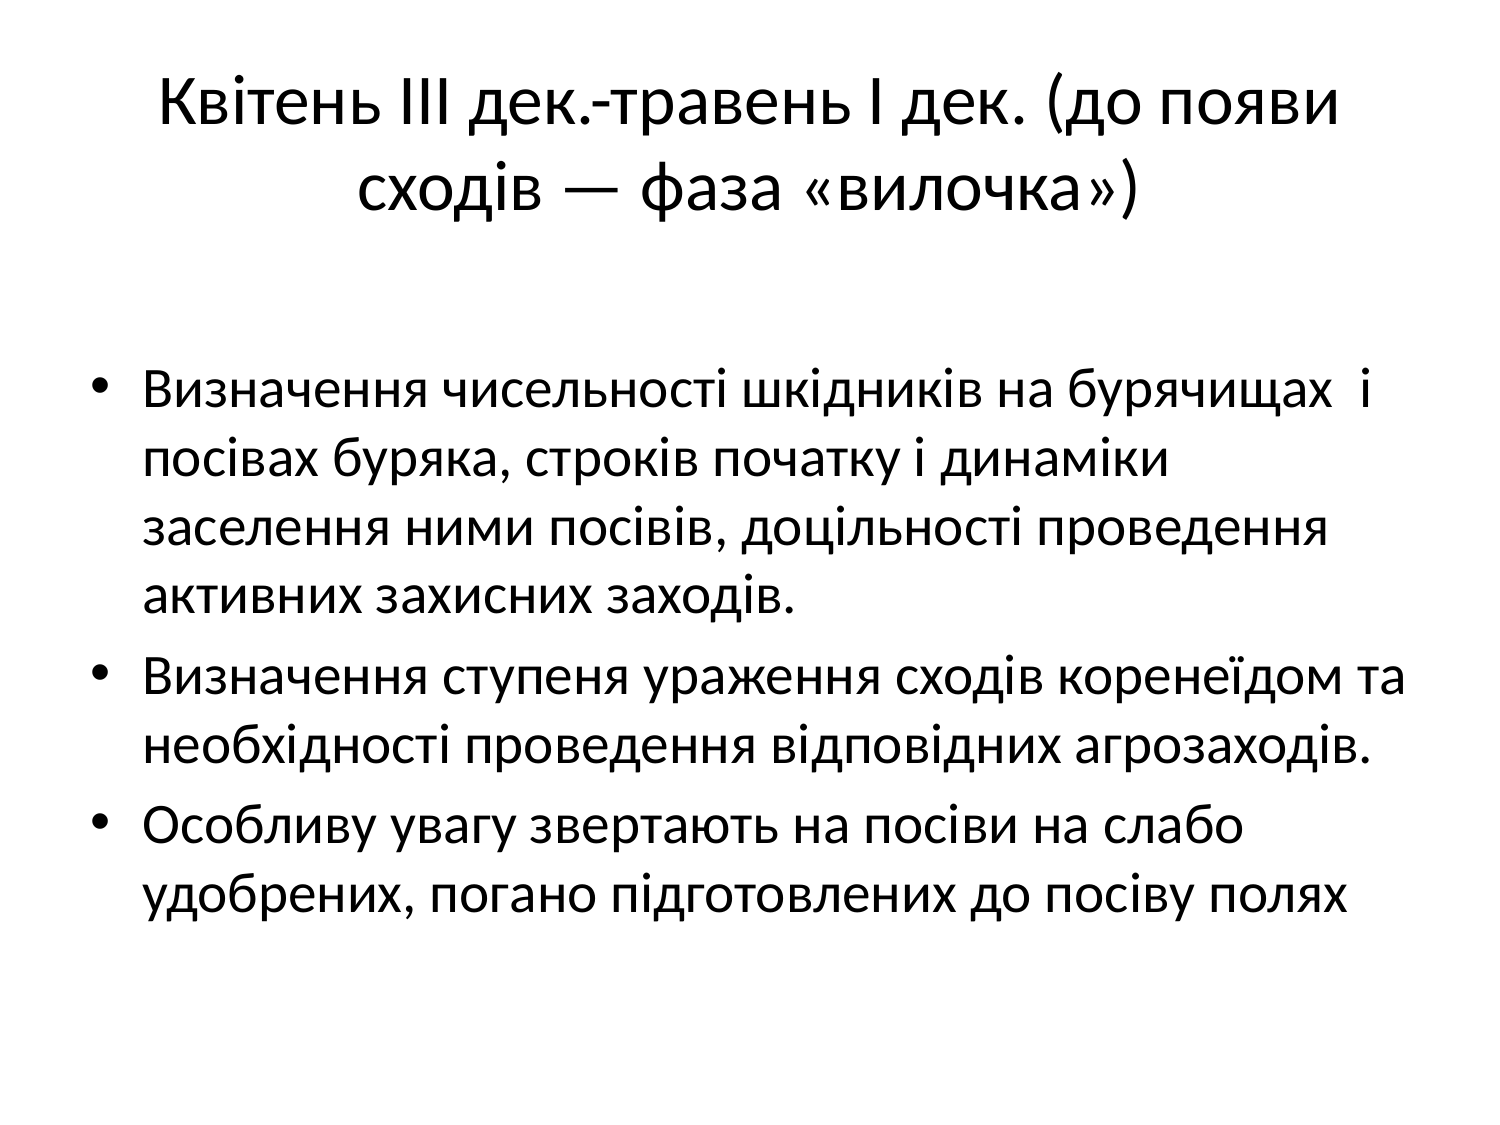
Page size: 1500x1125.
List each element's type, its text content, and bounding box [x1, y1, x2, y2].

list Визначення чисельності шкідників на бурячищах і посівах буряка, строків початку і динаміки заселення ними посівів, доцільності проведення активних захисних заходів. Визначення ступеня ураження сходів коренеїдом та необхідності проведення відповідних агрозаходів. Особливу увагу звертають на посіви на слабо удобрених, погано підготовлених до посіву полях [75, 262, 1425, 1005]
title Квітень III дек.-травень І дек. (до появи сходів — фаза «вилочка») [75, 45, 1425, 233]
